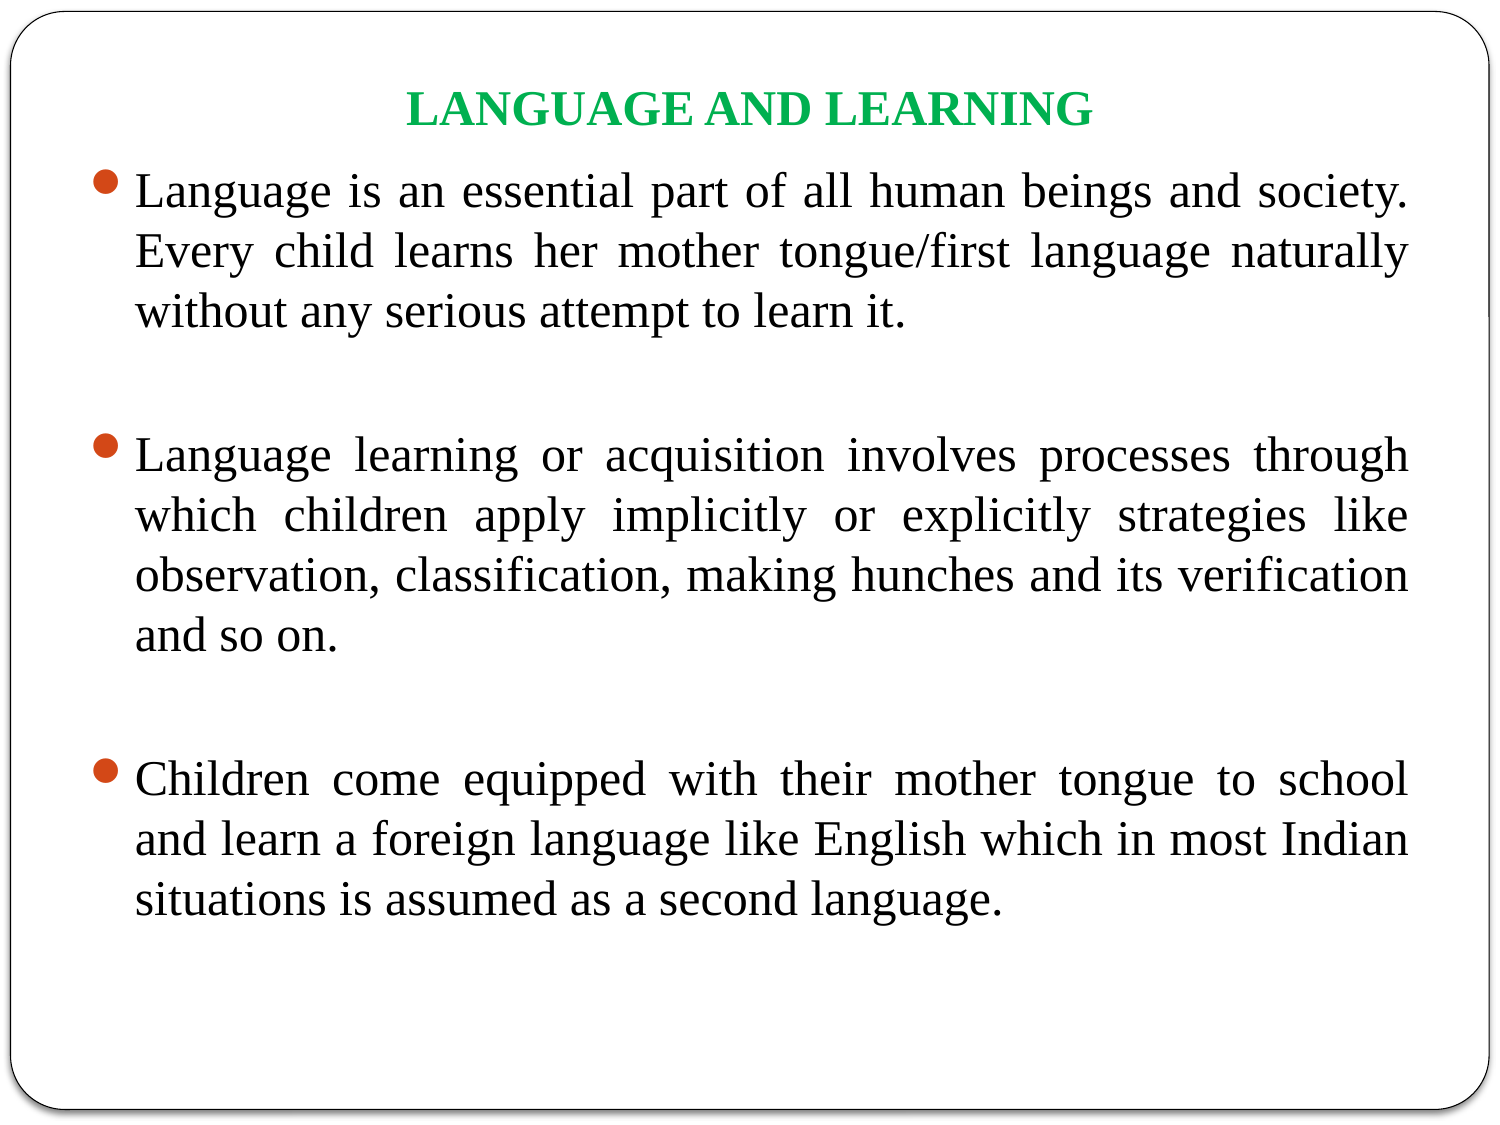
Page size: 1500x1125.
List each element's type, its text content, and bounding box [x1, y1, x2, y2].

title LANGUAGE AND LEARNING [75, 45, 1425, 149]
list Language is an essential part of all human beings and society. Every child learns her mother tongue/first language naturally without any serious attempt to learn it. Language learning or acquisition involves processes through which children apply implicitly or explicitly strategies like observation, classification, making hunches and its verification and so on. Children come equipped with their mother tongue to school and learn a foreign language like English which in most Indian situations is assumed as a second language. [75, 149, 1425, 986]
